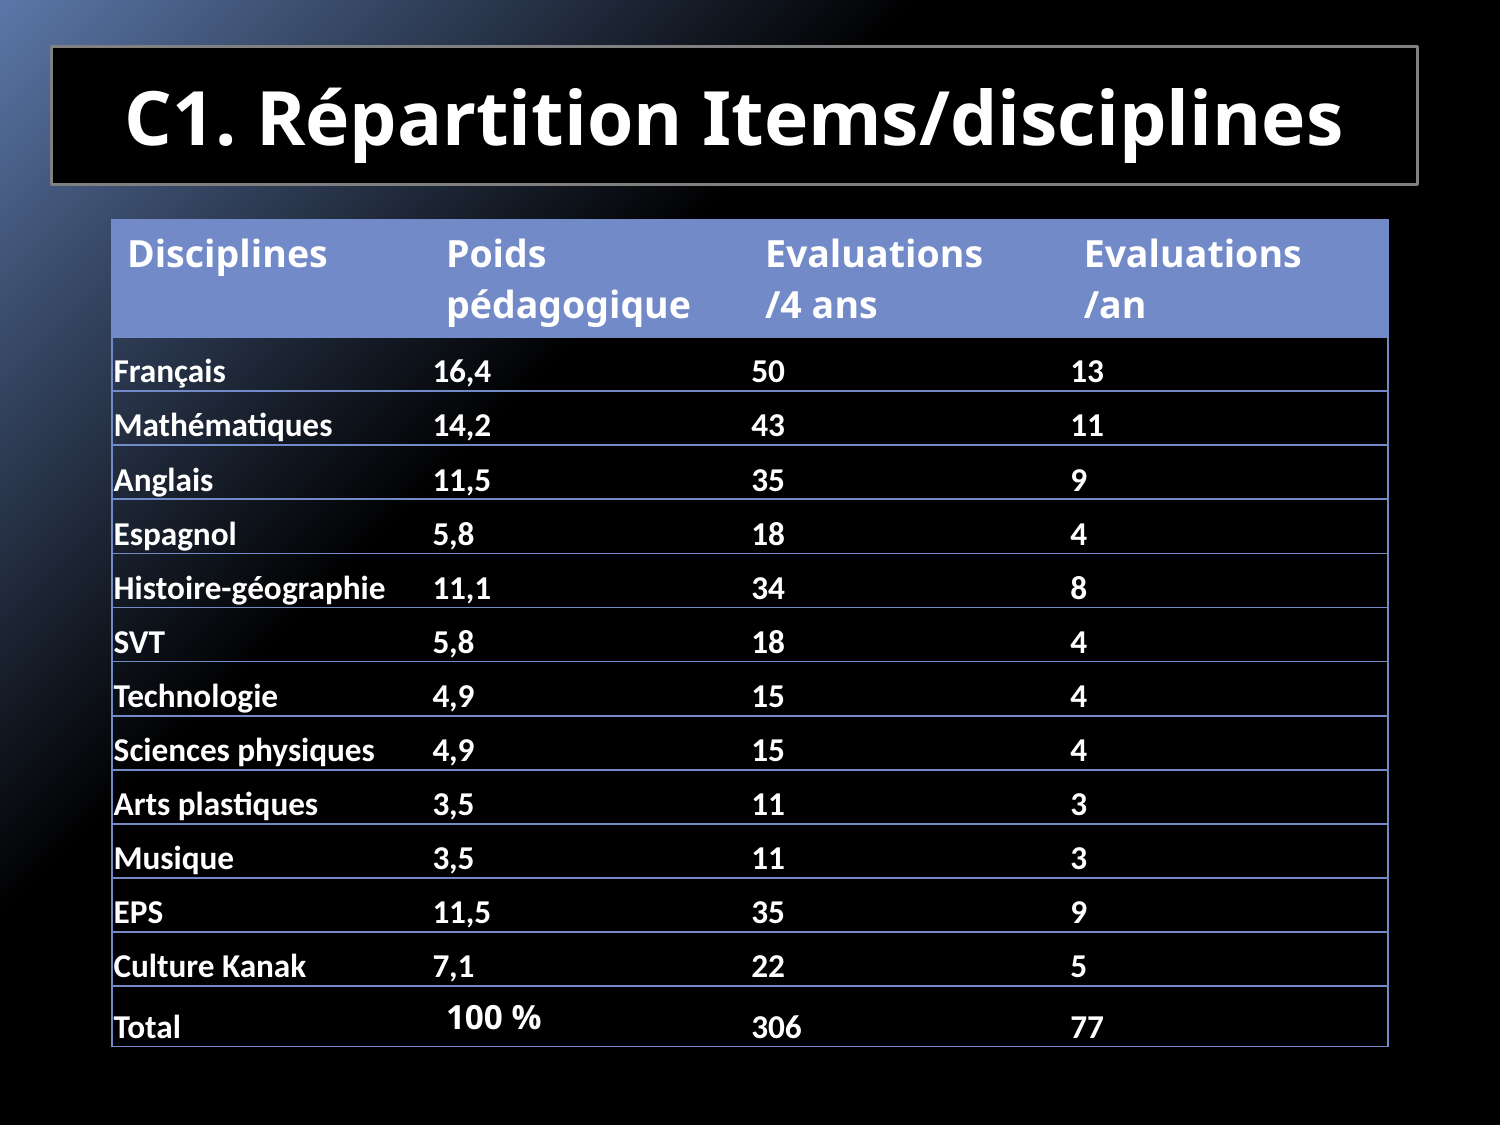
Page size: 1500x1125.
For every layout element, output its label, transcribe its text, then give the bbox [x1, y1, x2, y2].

table_cell 5,8 [431, 608, 750, 661]
table_cell 43 [750, 392, 1069, 444]
table_cell 34 [750, 554, 1069, 607]
table_cell 77 [1069, 987, 1387, 1046]
table_cell 306 [750, 987, 1069, 1046]
table_header Evaluations /4 ans [750, 221, 1069, 336]
table_cell Sciences physiques [113, 717, 431, 769]
table_cell Mathématiques [113, 392, 431, 444]
table_cell Espagnol [113, 500, 431, 553]
table_cell 11,1 [431, 554, 750, 607]
table_cell 7,1 [431, 933, 750, 985]
text_box C1. Répartition Items/disciplines [50, 45, 1419, 186]
table_cell 15 [750, 662, 1069, 715]
table_cell 4 [1069, 500, 1387, 553]
table_cell 5,8 [431, 500, 750, 553]
table_cell Anglais [113, 446, 431, 498]
table_cell 50 [750, 338, 1069, 390]
table_header Disciplines [113, 221, 431, 336]
table_cell 15 [750, 717, 1069, 769]
table_cell 3,5 [431, 771, 750, 823]
table_cell 13 [1069, 338, 1387, 390]
table_cell 22 [750, 933, 1069, 985]
table_header Evaluations /an [1069, 221, 1387, 336]
table_cell 35 [750, 446, 1069, 498]
table_cell Culture Kanak [113, 933, 431, 985]
table_cell Histoire-géographie [113, 554, 431, 607]
table_cell 4 [1069, 662, 1387, 715]
table_cell 3 [1069, 771, 1387, 823]
table_cell Technologie [113, 662, 431, 715]
table_cell Français [113, 338, 431, 390]
table_cell Musique [113, 825, 431, 877]
table_cell 18 [750, 608, 1069, 661]
table_cell 3 [1069, 825, 1387, 877]
table_cell 11,5 [431, 879, 750, 931]
table_cell 100 % [431, 987, 750, 1046]
table_cell 9 [1069, 446, 1387, 498]
table_cell SVT [113, 608, 431, 661]
table_cell Arts plastiques [113, 771, 431, 823]
table_cell Total [113, 987, 431, 1046]
table_cell 11 [750, 825, 1069, 877]
table_cell 3,5 [431, 825, 750, 877]
table_cell 11,5 [431, 446, 750, 498]
table_cell 11 [750, 771, 1069, 823]
table_header Poids pédagogique [431, 221, 750, 336]
table_cell 9 [1069, 879, 1387, 931]
table_cell 4,9 [431, 717, 750, 769]
table_cell 35 [750, 879, 1069, 931]
table_cell 14,2 [431, 392, 750, 444]
table_cell EPS [113, 879, 431, 931]
table_cell 4,9 [431, 662, 750, 715]
table_cell 18 [750, 500, 1069, 553]
table_cell 4 [1069, 717, 1387, 769]
table_cell 11 [1069, 392, 1387, 444]
table_cell 5 [1069, 933, 1387, 985]
table_cell 16,4 [431, 338, 750, 390]
table_cell 4 [1069, 608, 1387, 661]
table_cell 8 [1069, 554, 1387, 607]
